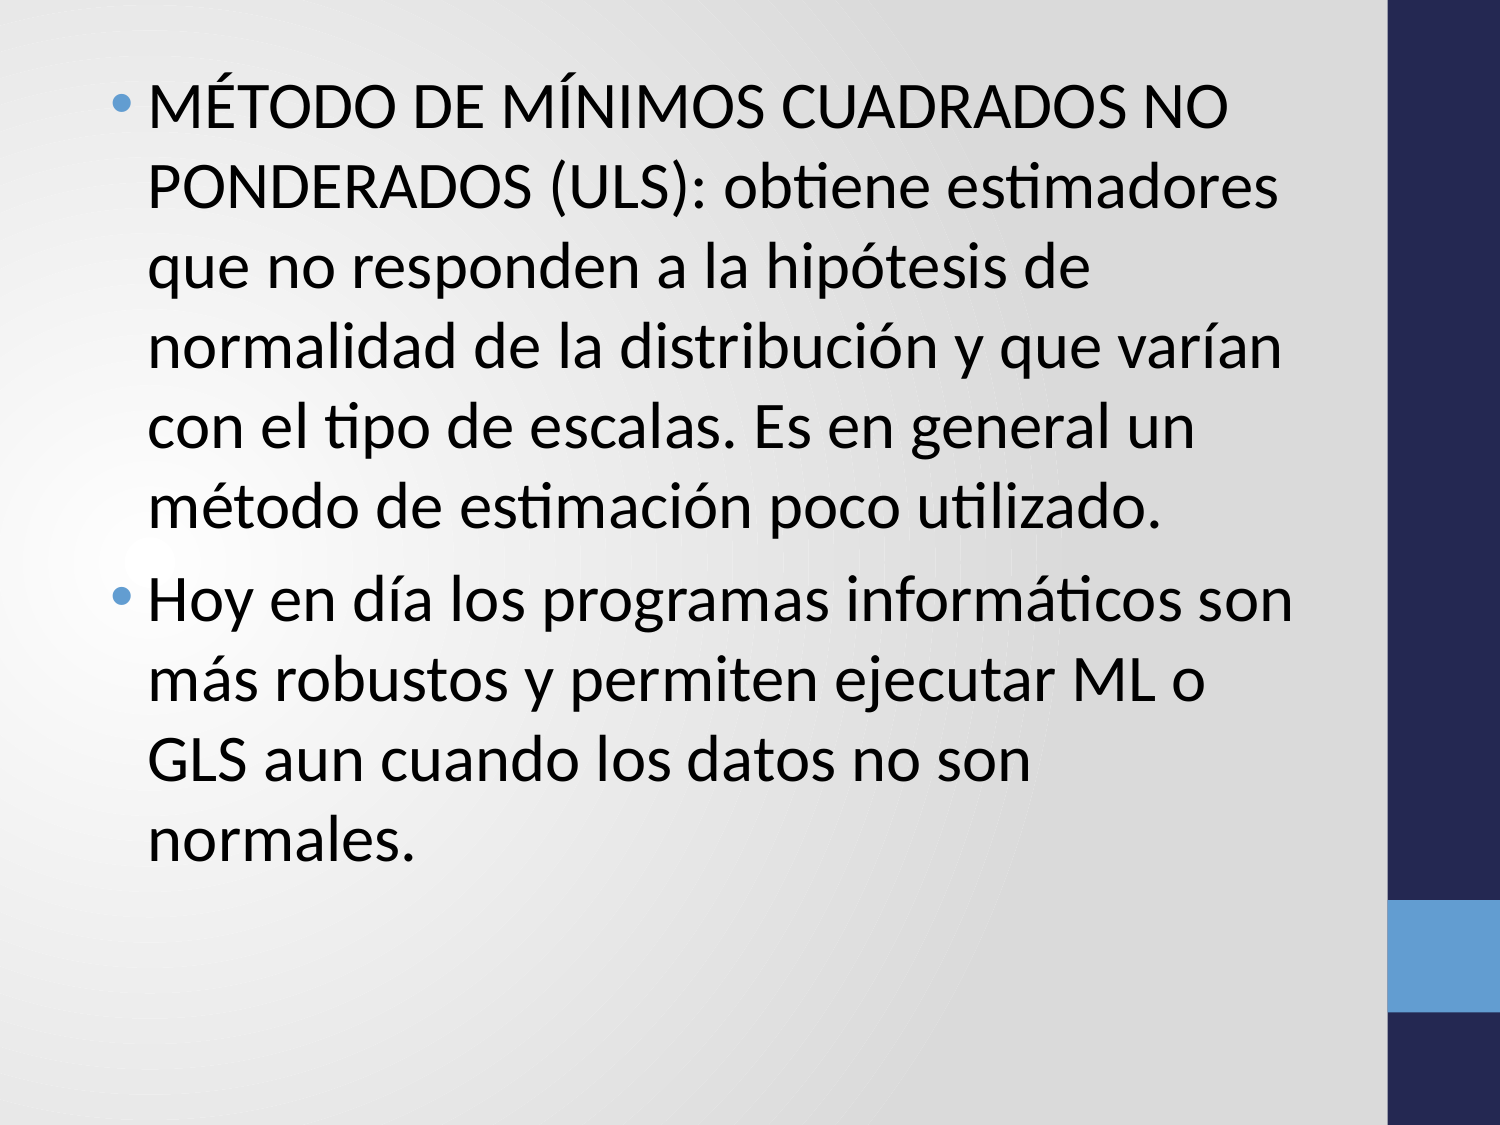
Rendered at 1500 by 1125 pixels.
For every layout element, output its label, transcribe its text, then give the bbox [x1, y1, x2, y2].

list MÉTODO DE MÍNIMOS CUADRADOS NO PONDERADOS (ULS): obtiene estimadores que no responden a la hipótesis de normalidad de la distribución y que varían con el tipo de escalas. Es en general un método de estimación poco utilizado. Hoy en día los programas informáticos son más robustos y permiten ejecutar ML o GLS aun cuando los datos no son normales. [76, 54, 1327, 1012]
